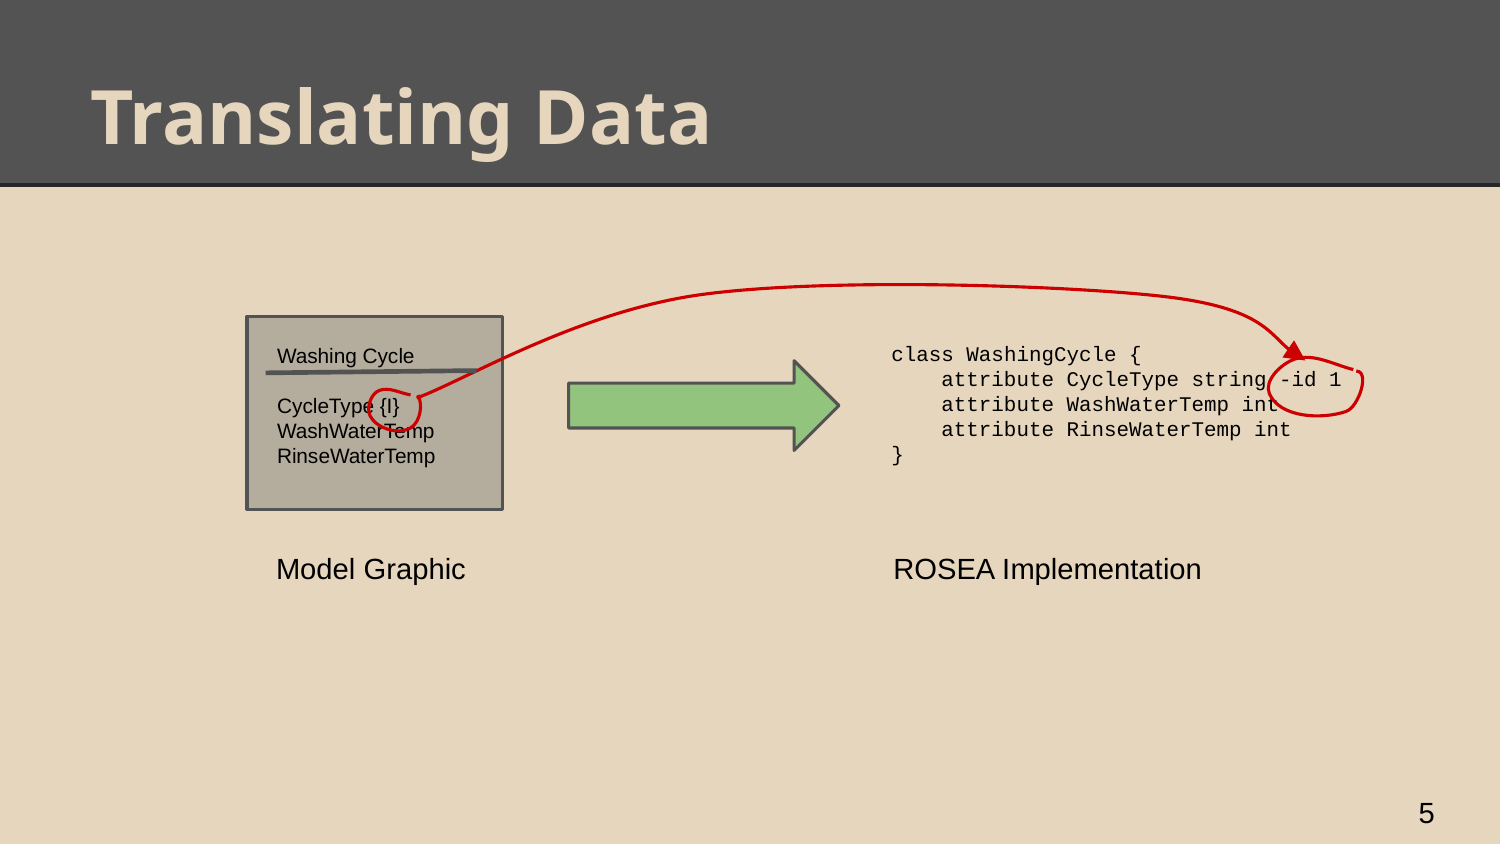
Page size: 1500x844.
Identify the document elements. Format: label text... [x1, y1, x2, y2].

text_box Model Graphic [260, 534, 503, 606]
text_box Washing Cycle CycleType {I} WashWaterTemp RinseWaterTemp [262, 378, 474, 487]
text_box [416, 284, 1306, 399]
text_box class WashingCycle { attribute CycleType string -id 1 attribute WashWaterTemp int attribute RinseWaterTemp int } [876, 326, 1376, 486]
text_box Washing Cycle CycleType {I} WashWaterTemp RinseWaterTemp [262, 327, 474, 372]
text_box [368, 389, 421, 431]
text_box [1268, 357, 1363, 416]
text_box [247, 316, 503, 510]
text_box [265, 370, 477, 374]
text_box ROSEA Implementation [878, 534, 1239, 606]
title Translating Data [75, 33, 1425, 175]
slide_number ‹#› [1403, 779, 1494, 844]
text_box [568, 382, 839, 451]
